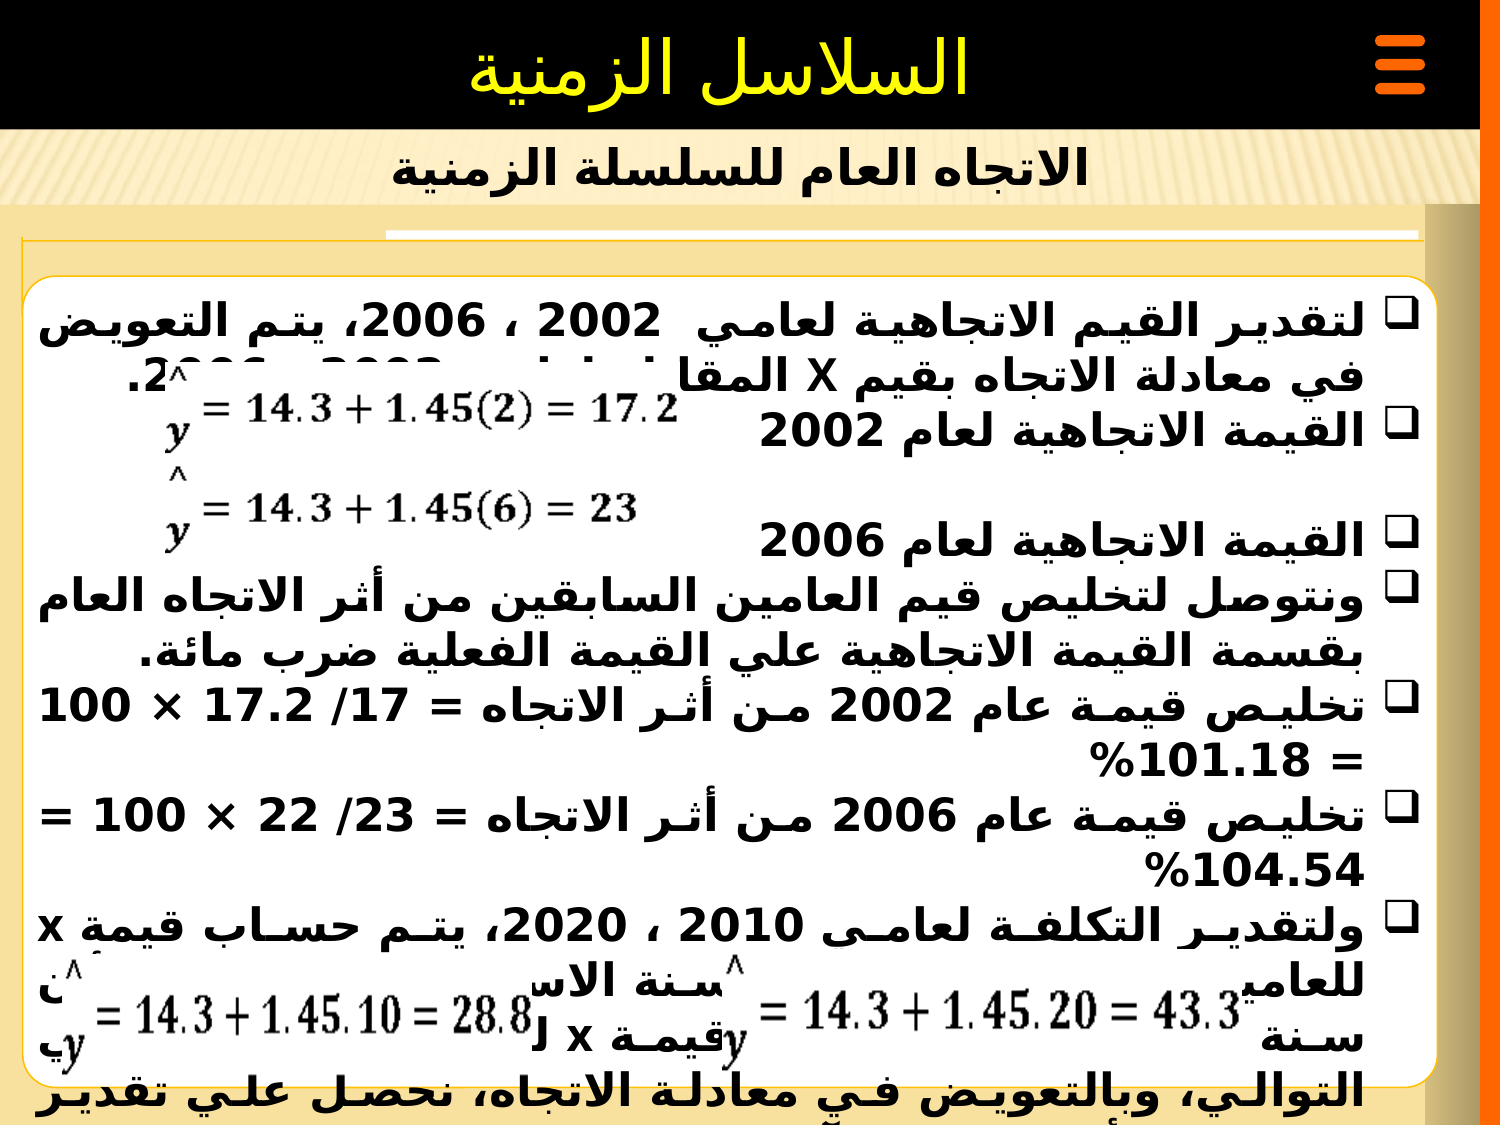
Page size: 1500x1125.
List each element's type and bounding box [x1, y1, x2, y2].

text_box [0, 0, 1500, 1125]
picture [62, 953, 532, 1088]
picture [165, 362, 680, 563]
picture [722, 949, 1242, 1084]
